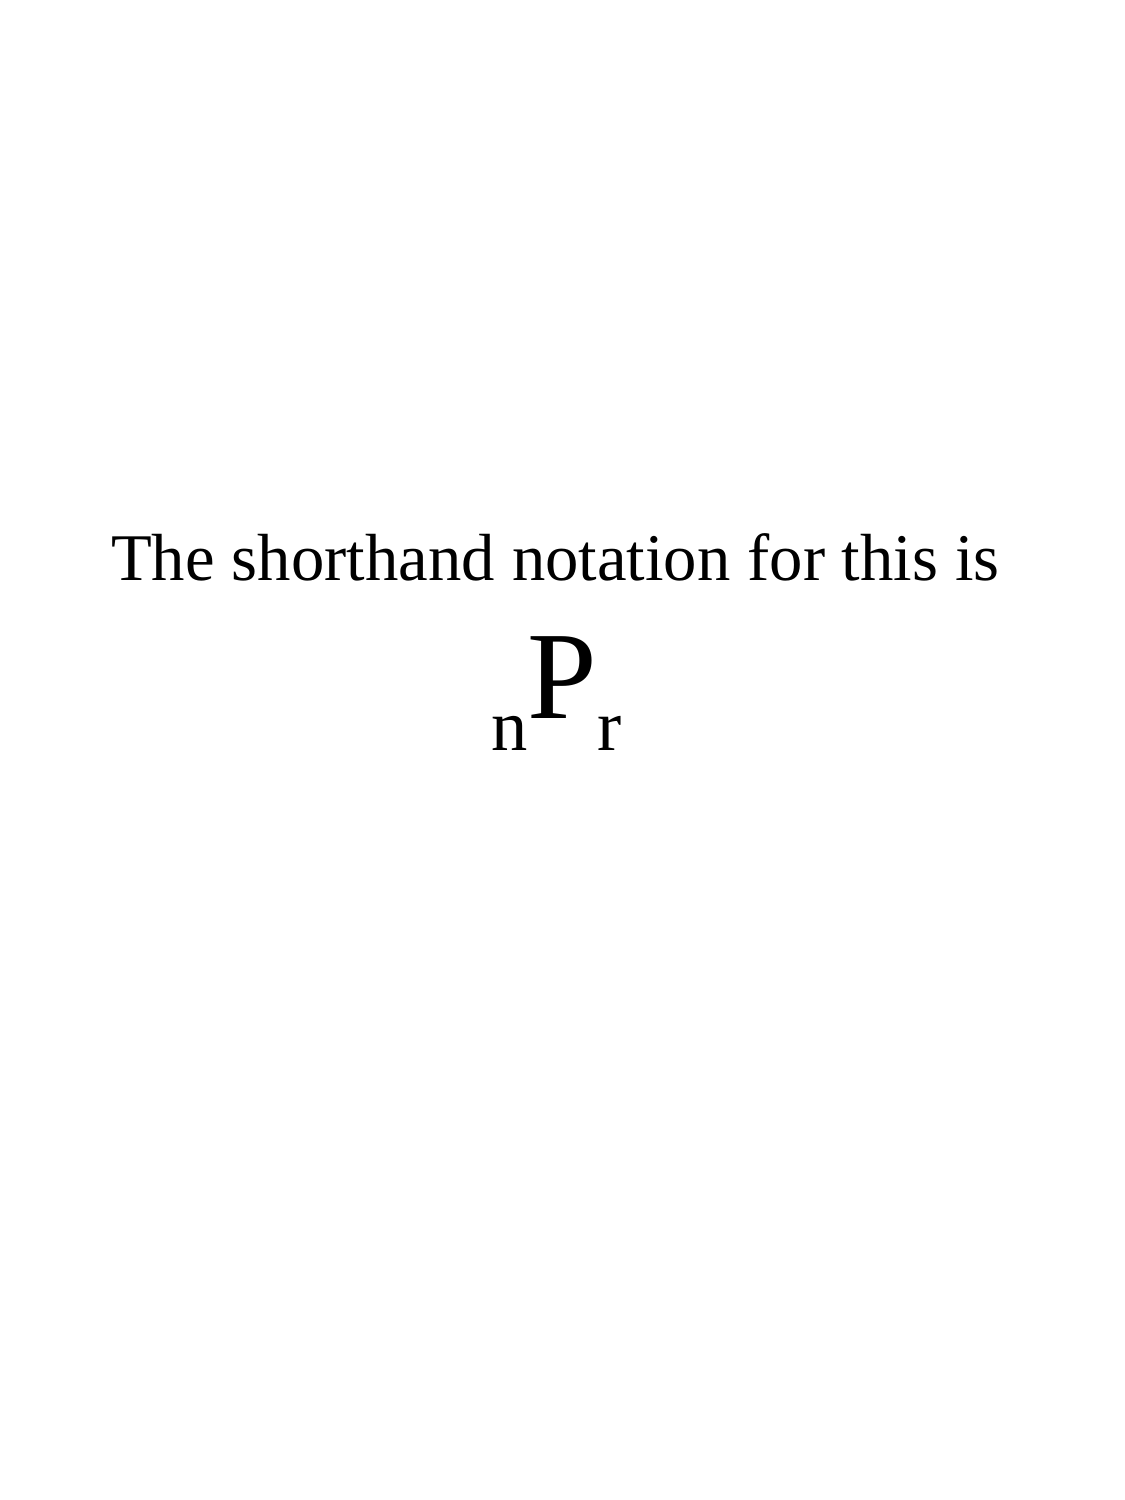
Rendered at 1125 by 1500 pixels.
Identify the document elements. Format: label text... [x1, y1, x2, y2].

text_box The shorthand notation for this is nPr [96, 506, 1017, 772]
